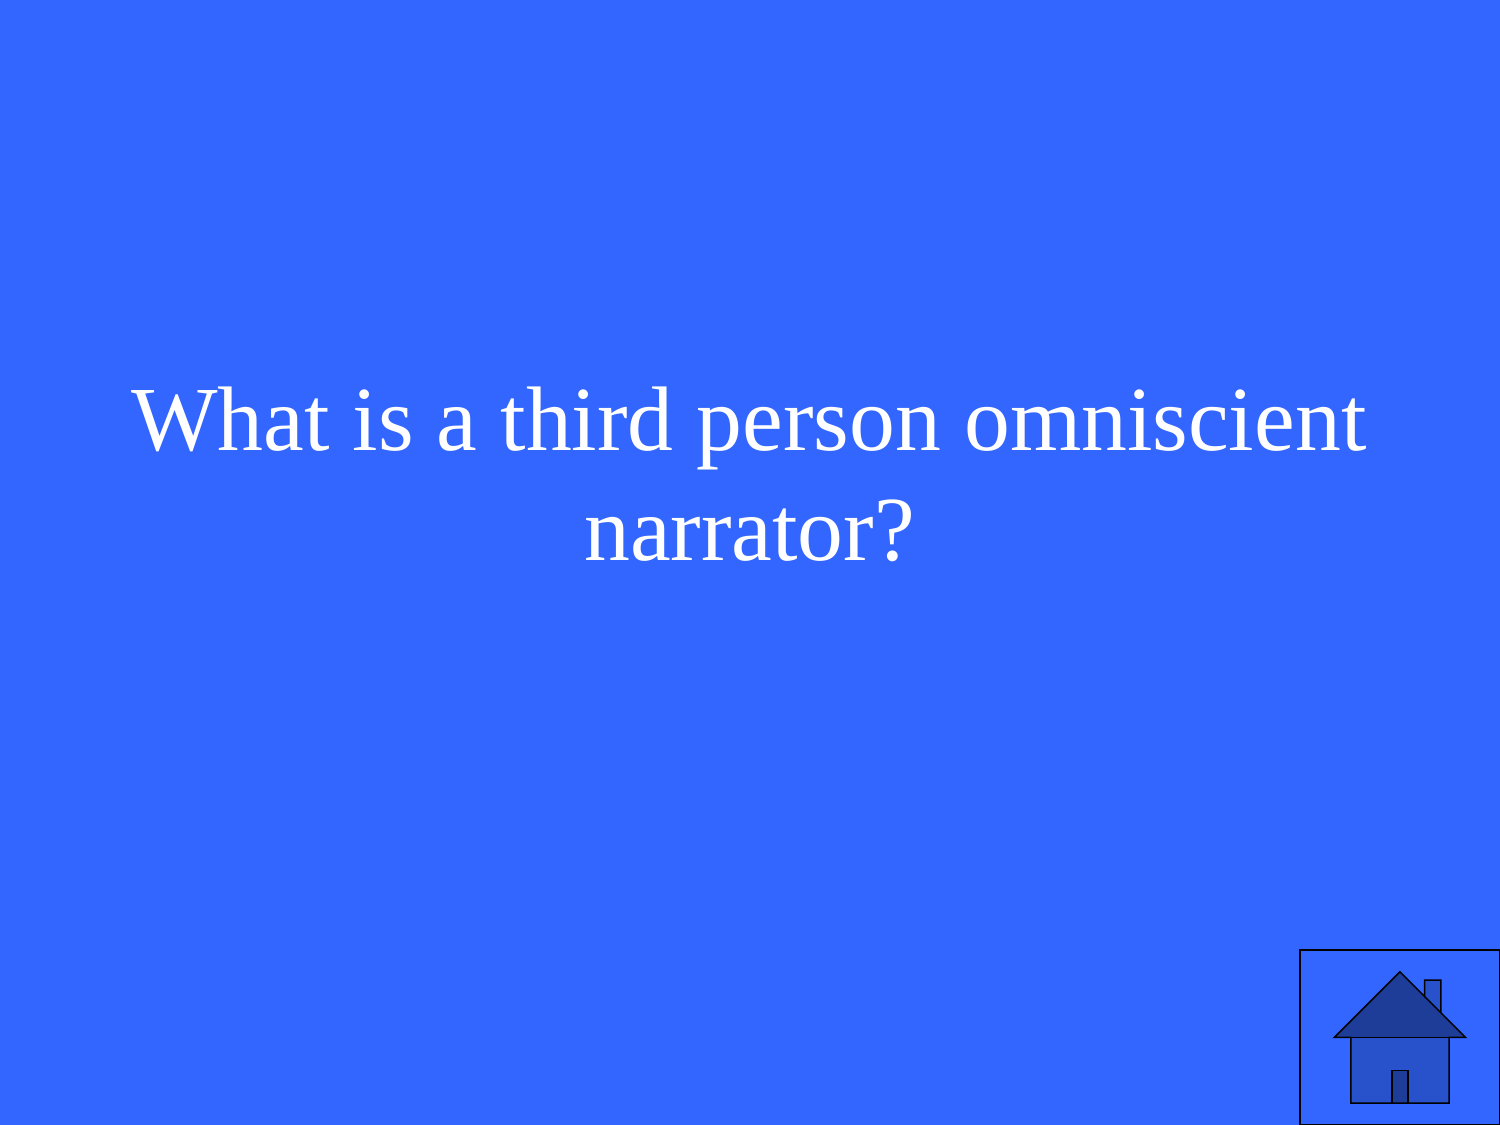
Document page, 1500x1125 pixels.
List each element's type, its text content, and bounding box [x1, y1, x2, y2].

text_box [1299, 950, 1500, 1125]
title What is a third person omniscient narrator? [112, 374, 1388, 563]
